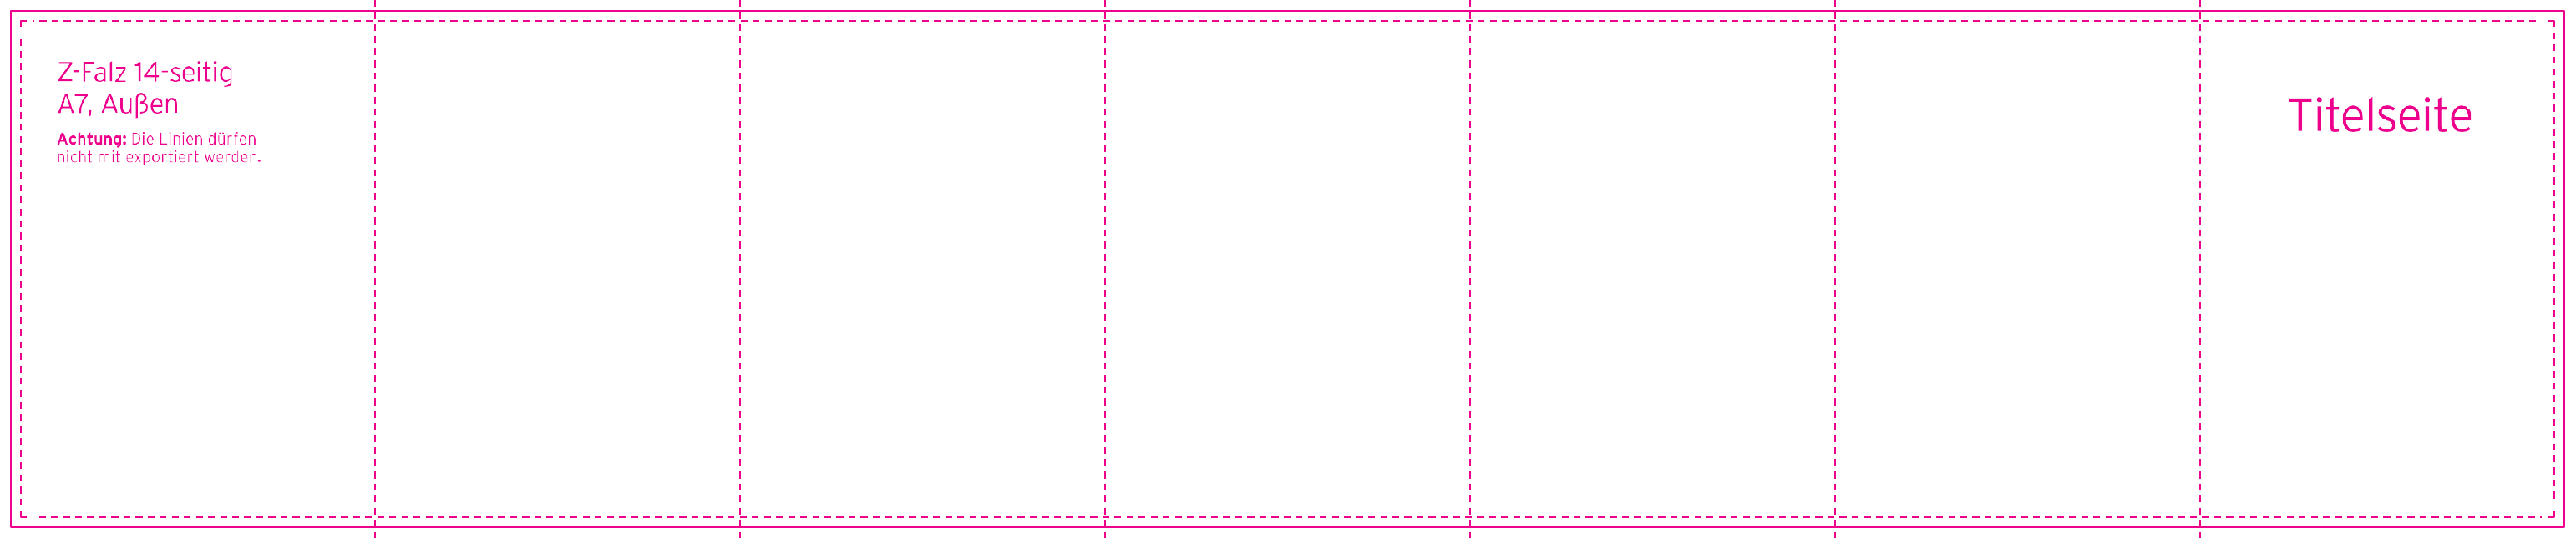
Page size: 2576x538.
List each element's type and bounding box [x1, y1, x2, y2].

text_box [9, 0, 2566, 538]
